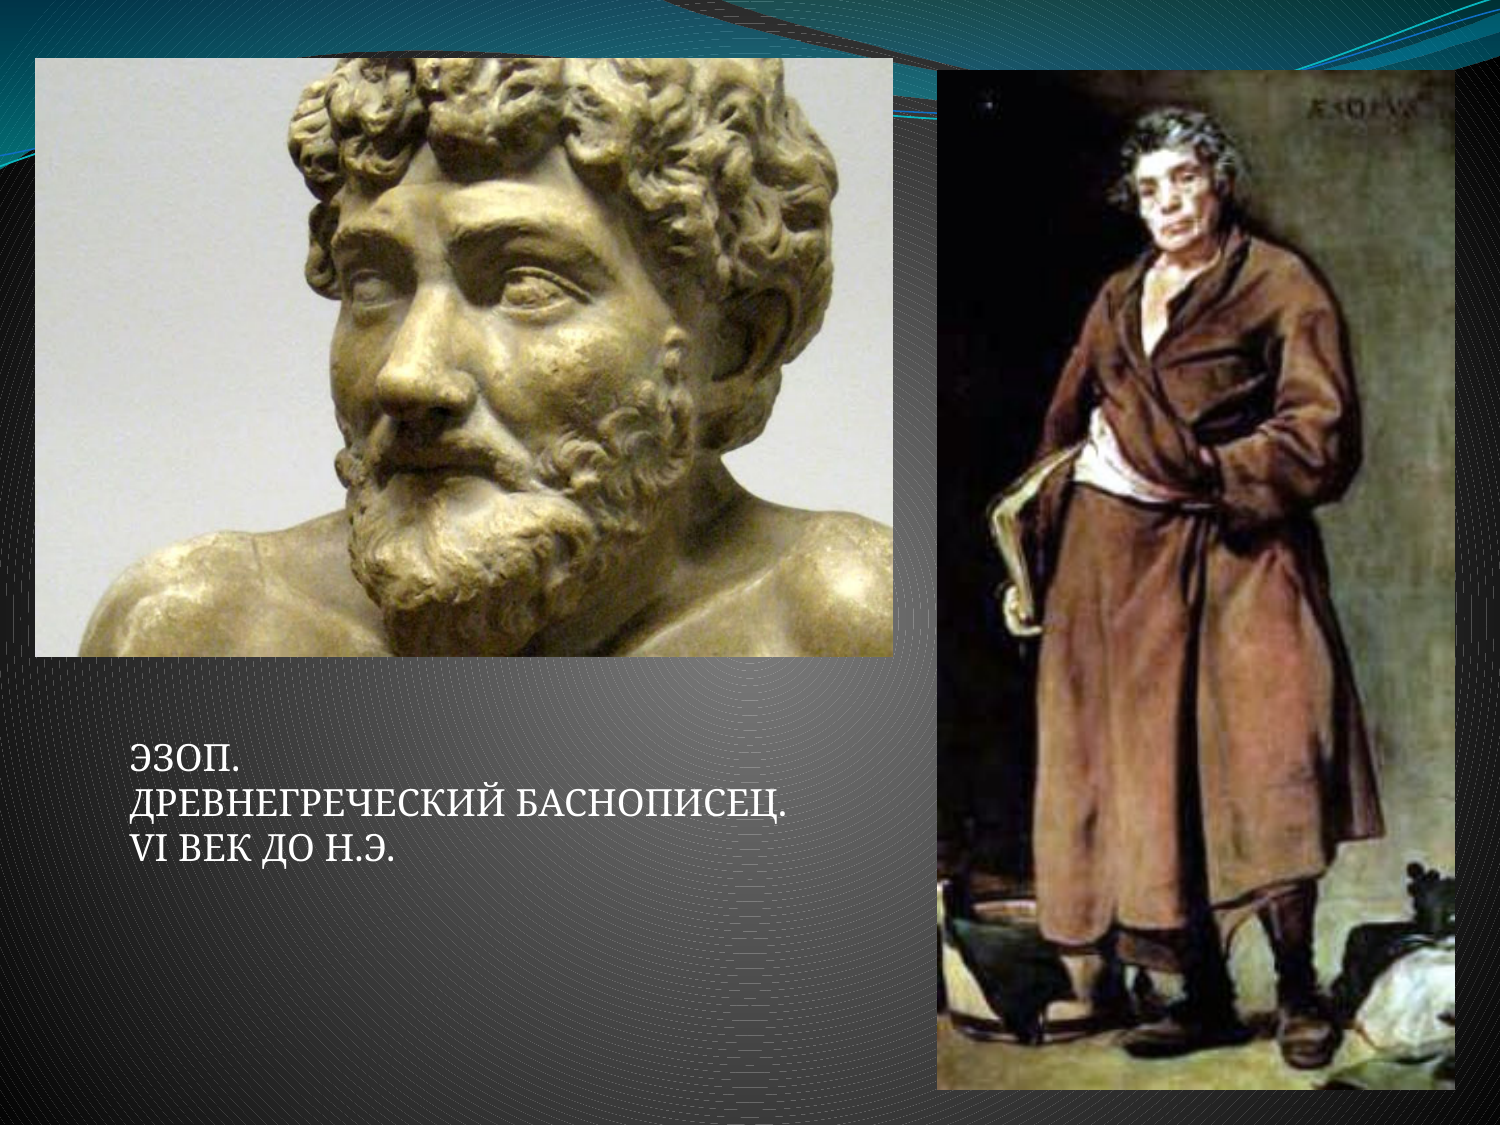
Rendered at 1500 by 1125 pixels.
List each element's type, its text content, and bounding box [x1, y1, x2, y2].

picture [937, 70, 1455, 1091]
text_box ЭЗОП. ДРЕВНЕГРЕЧЕСКИЙ БАСНОПИСЕЦ. VI ВЕК ДО Н.Э. [114, 726, 812, 877]
picture [34, 58, 893, 657]
